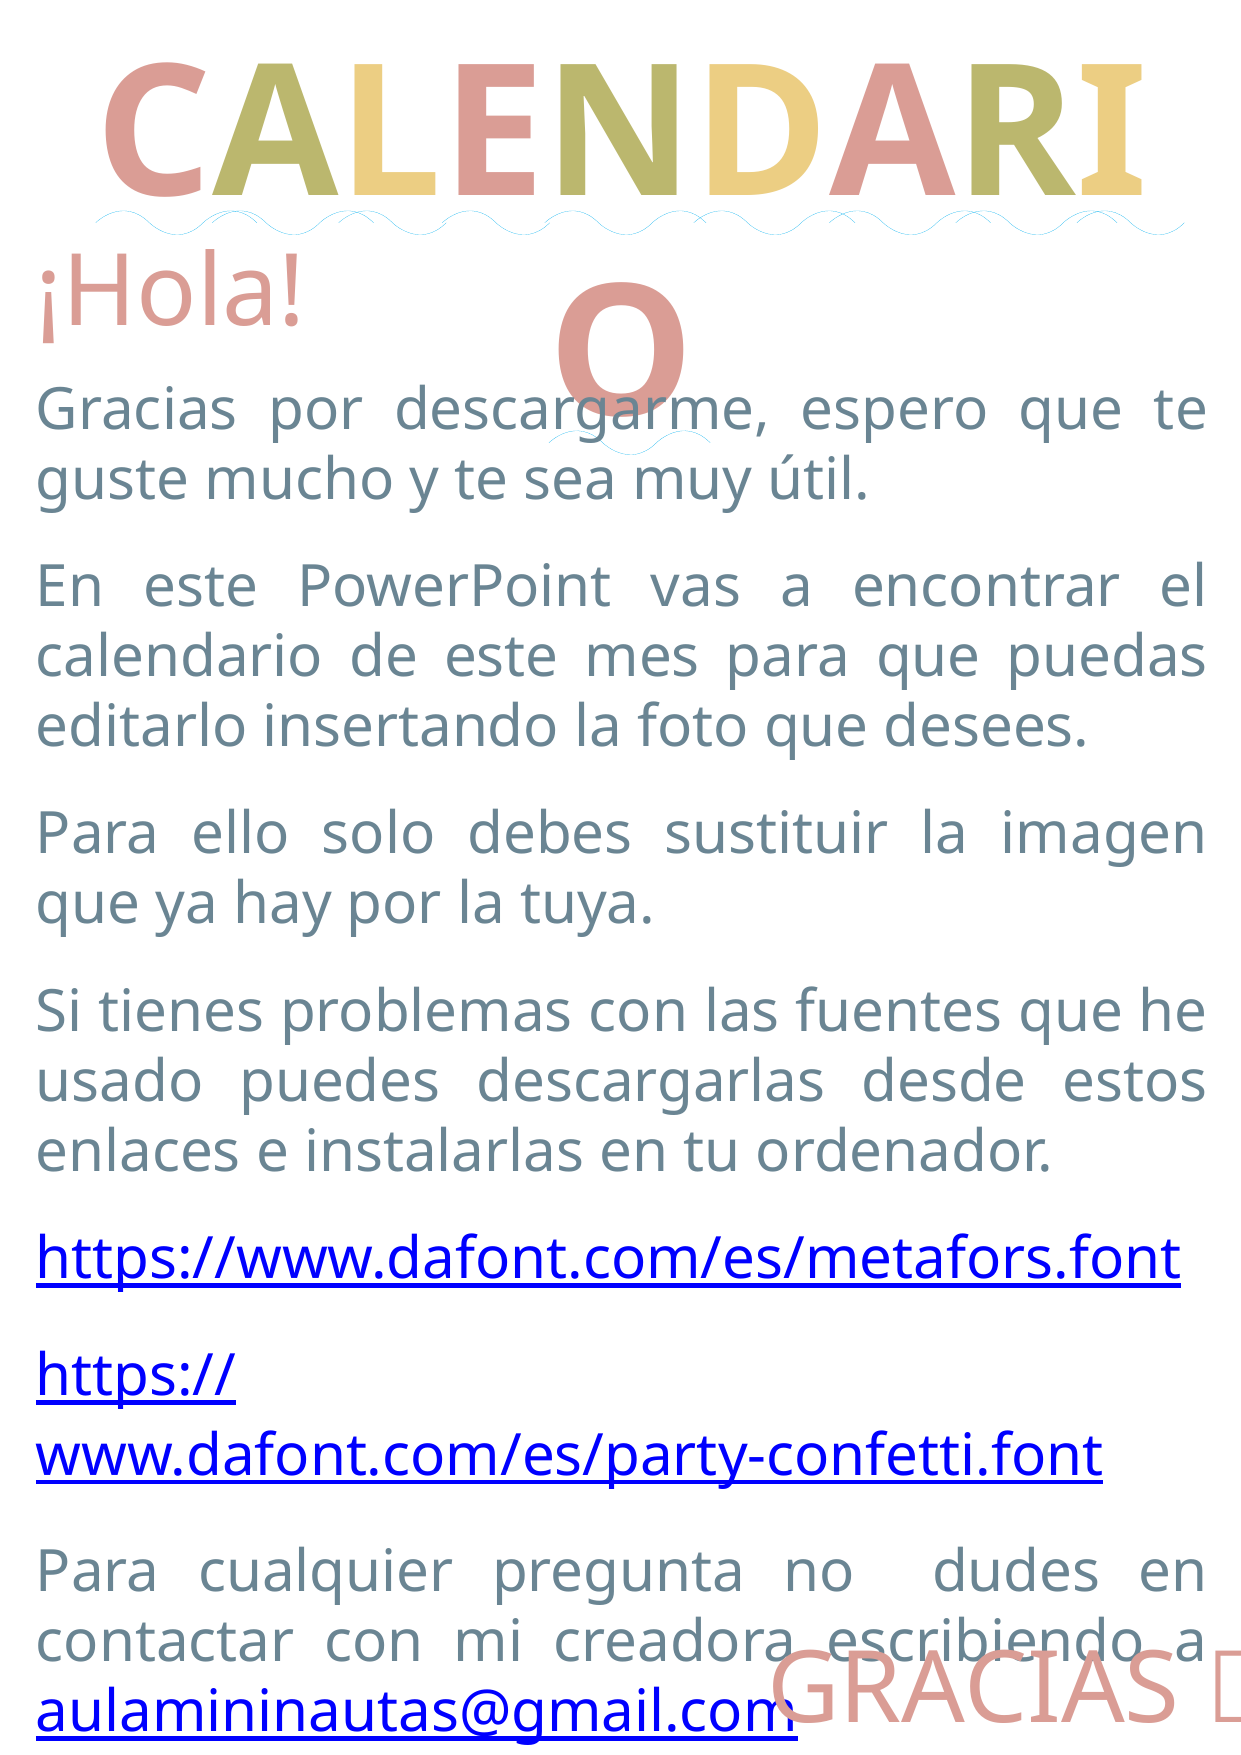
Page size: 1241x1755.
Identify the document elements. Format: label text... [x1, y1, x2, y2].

text_box CALENDARIO [21, 4, 1223, 218]
text_box ¡Hola! Gracias por descargarme, espero que te guste mucho y te sea muy útil. En este PowerPoint vas a encontrar el calendario de este mes para que puedas editarlo insertando la foto que desees. Para ello solo debes sustituir la imagen que ya hay por la tuya. Si tienes problemas con las fuentes que he usado puedes descargarlas desde estos enlaces e instalarlas en tu ordenador. https://www.dafont.com/es/metafors.font https://www.dafont.com/es/party-confetti.font Para cualquier pregunta no dudes en contactar con mi creadora escribiendo a aulamininautas@gmail.com Queda totalmente prohibida la venta, distribución y comercialización de este producto. [21, 218, 1223, 1755]
text_box GRACIAS  [752, 1614, 1241, 1750]
